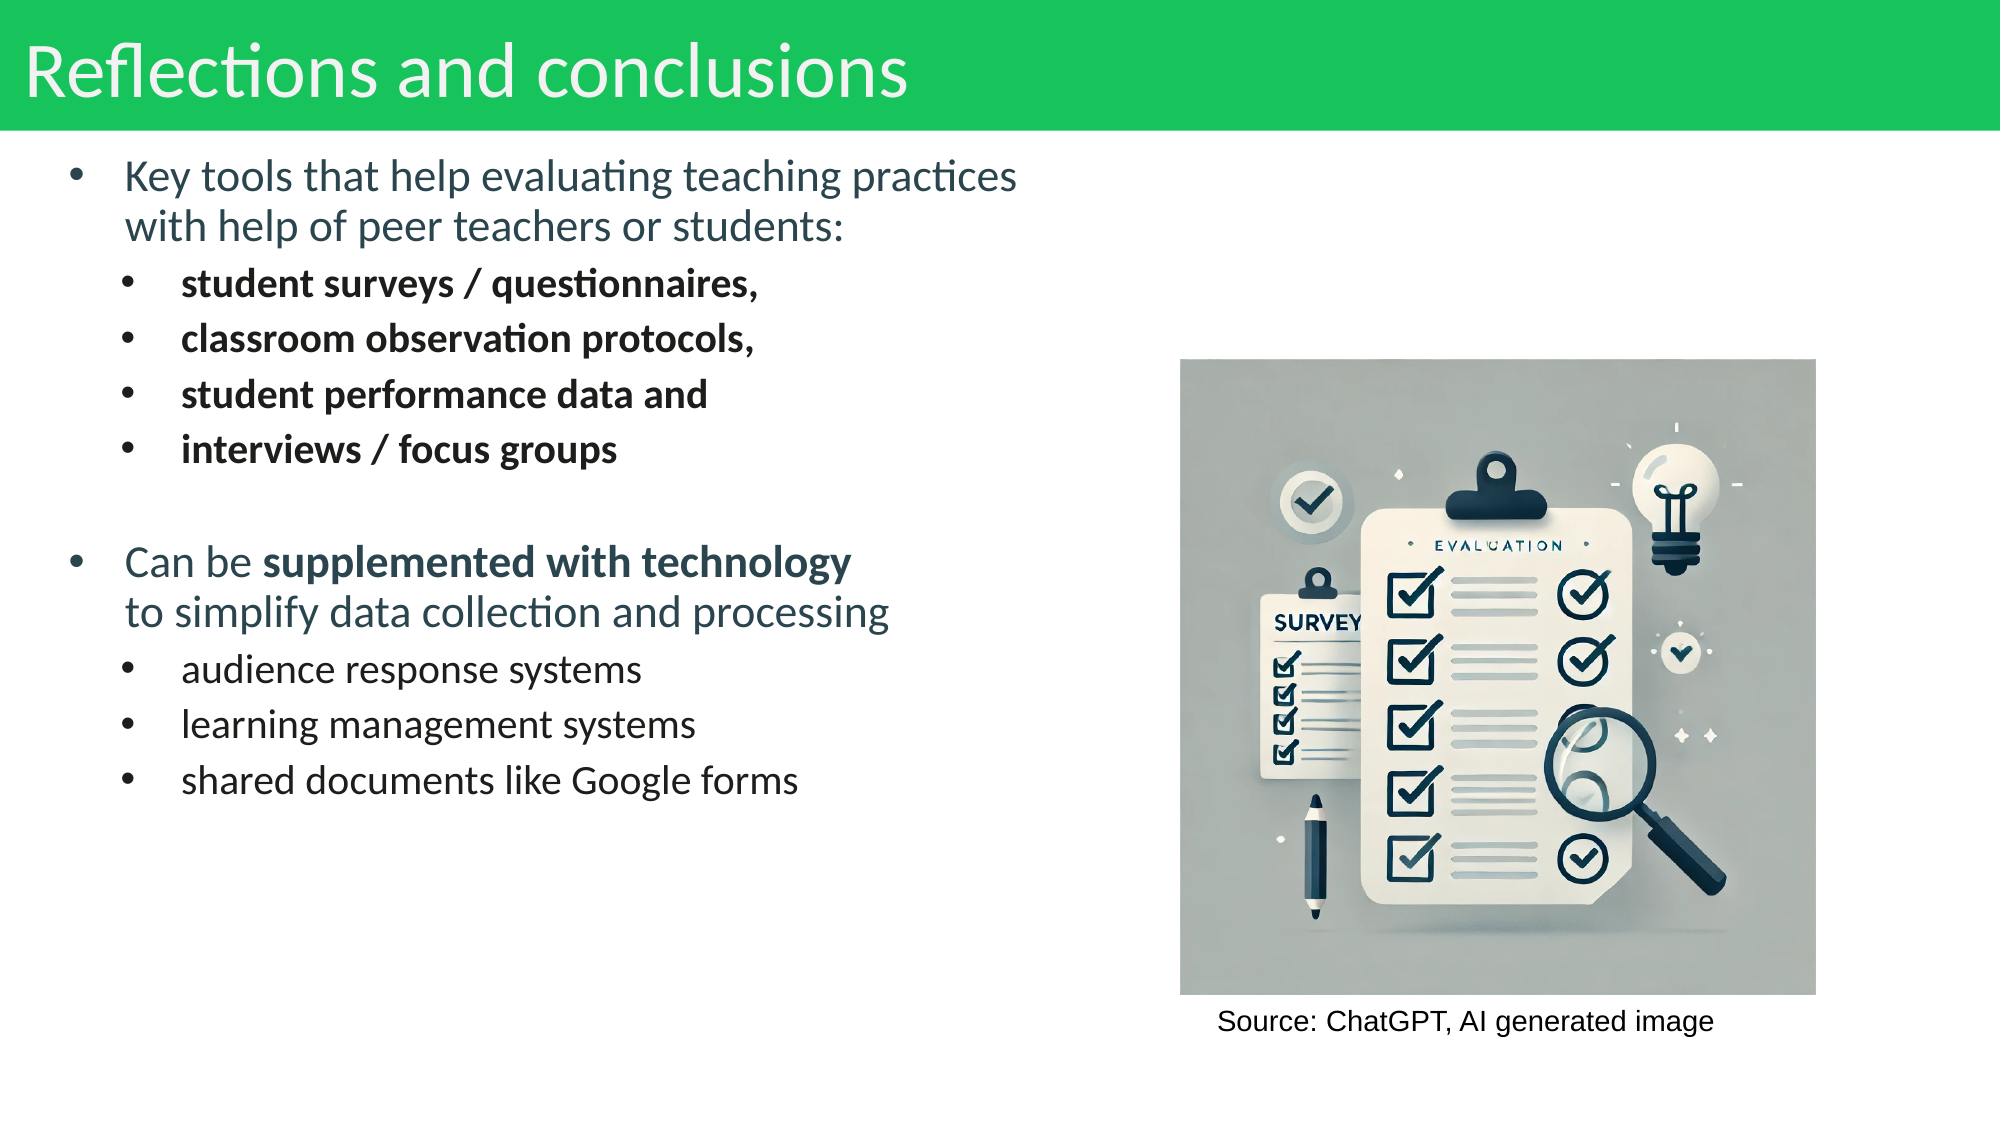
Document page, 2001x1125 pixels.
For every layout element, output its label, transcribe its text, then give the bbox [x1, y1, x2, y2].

picture [1180, 358, 1816, 995]
title Reflections and conclusions [16, 13, 1976, 131]
text_box Source: ChatGPT, AI generated image [1202, 994, 1825, 1045]
list Key tools that help evaluating teaching practices with help of peer teachers or students: student surveys / questionnaires, classroom observation protocols, student performance data and interviews / focus groups Can be supplemented with technology to simplify data collection and processing audience response systems learning management systems shared documents like Google forms [16, 144, 1976, 1108]
